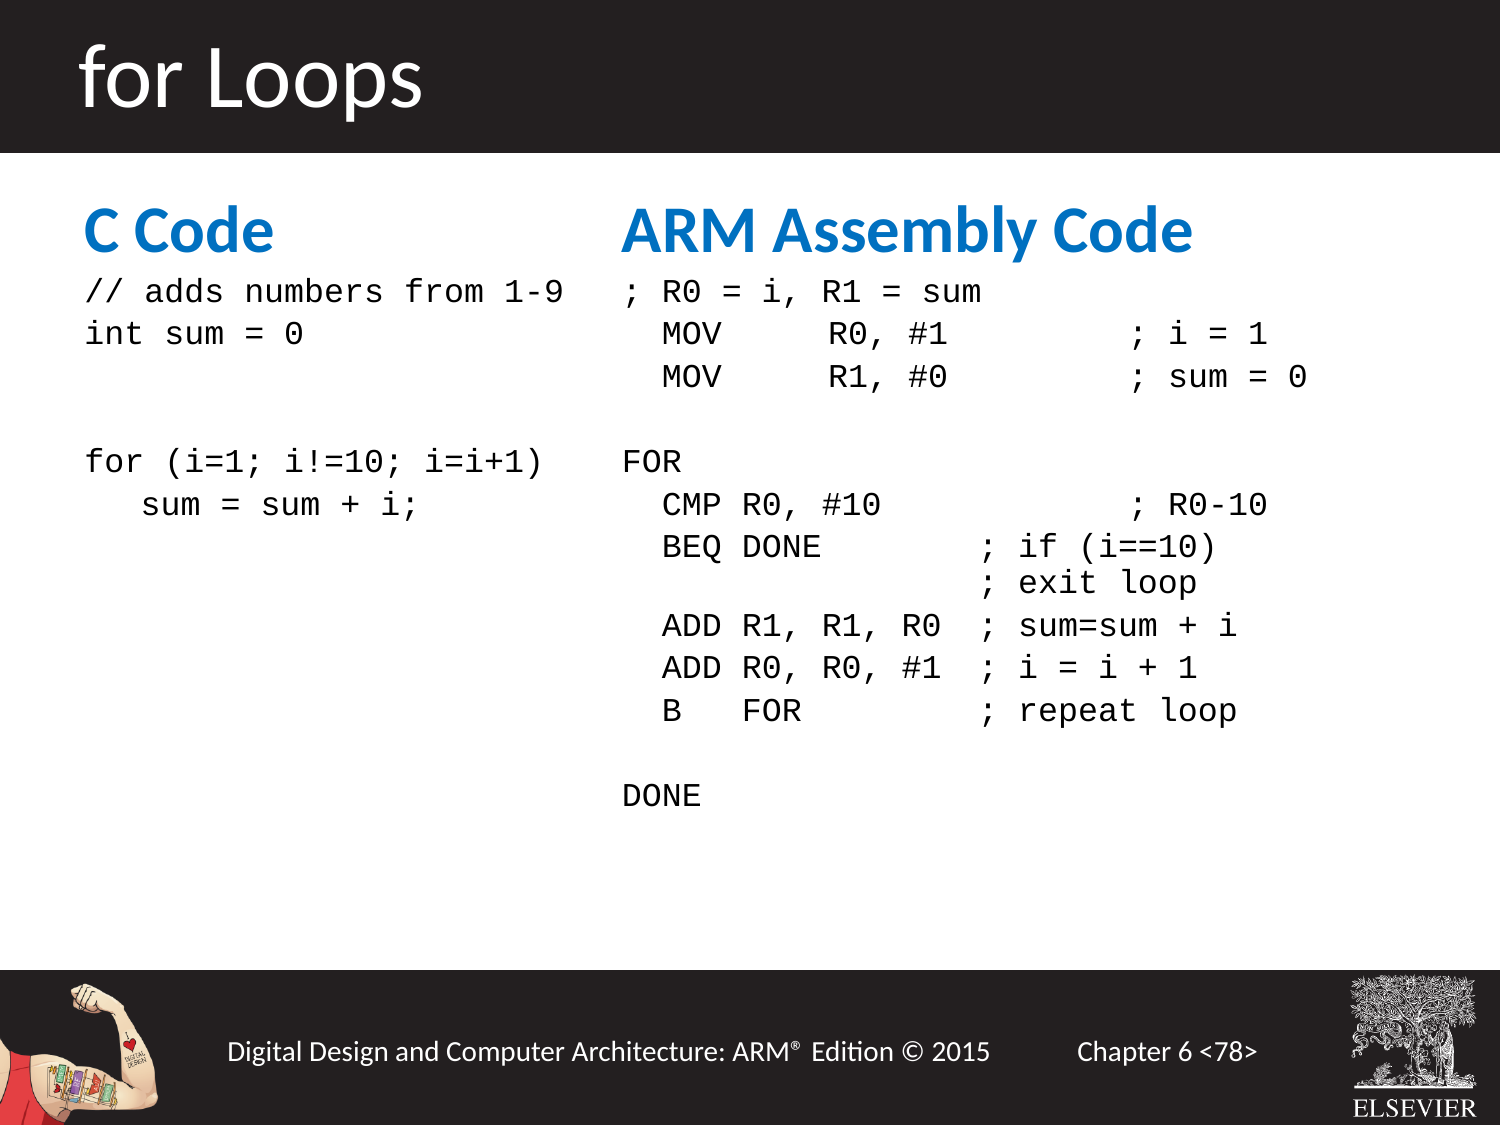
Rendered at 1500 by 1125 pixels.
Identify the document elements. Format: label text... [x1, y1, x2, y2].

text_box C Code // adds numbers from 1-9 int sum = 0 for (i=1; i!=10; i=i+1) sum = sum + i; [69, 187, 720, 875]
text_box ARM Assembly Code ; R0 = i, R1 = sum MOV R0, #1 ; i = 1 MOV R1, #0 ; sum = 0 FOR CMP R0, #10 ; R0-10 BEQ DONE ; if (i==10) ; exit loop ADD R1, R1, R0 ; sum=sum + i ADD R0, R0, #1 ; i = i + 1 B FOR ; repeat loop DONE [607, 187, 1500, 863]
picture [0, 979, 163, 1125]
text_box for Loops [63, 8, 1488, 133]
picture [1350, 974, 1477, 1117]
